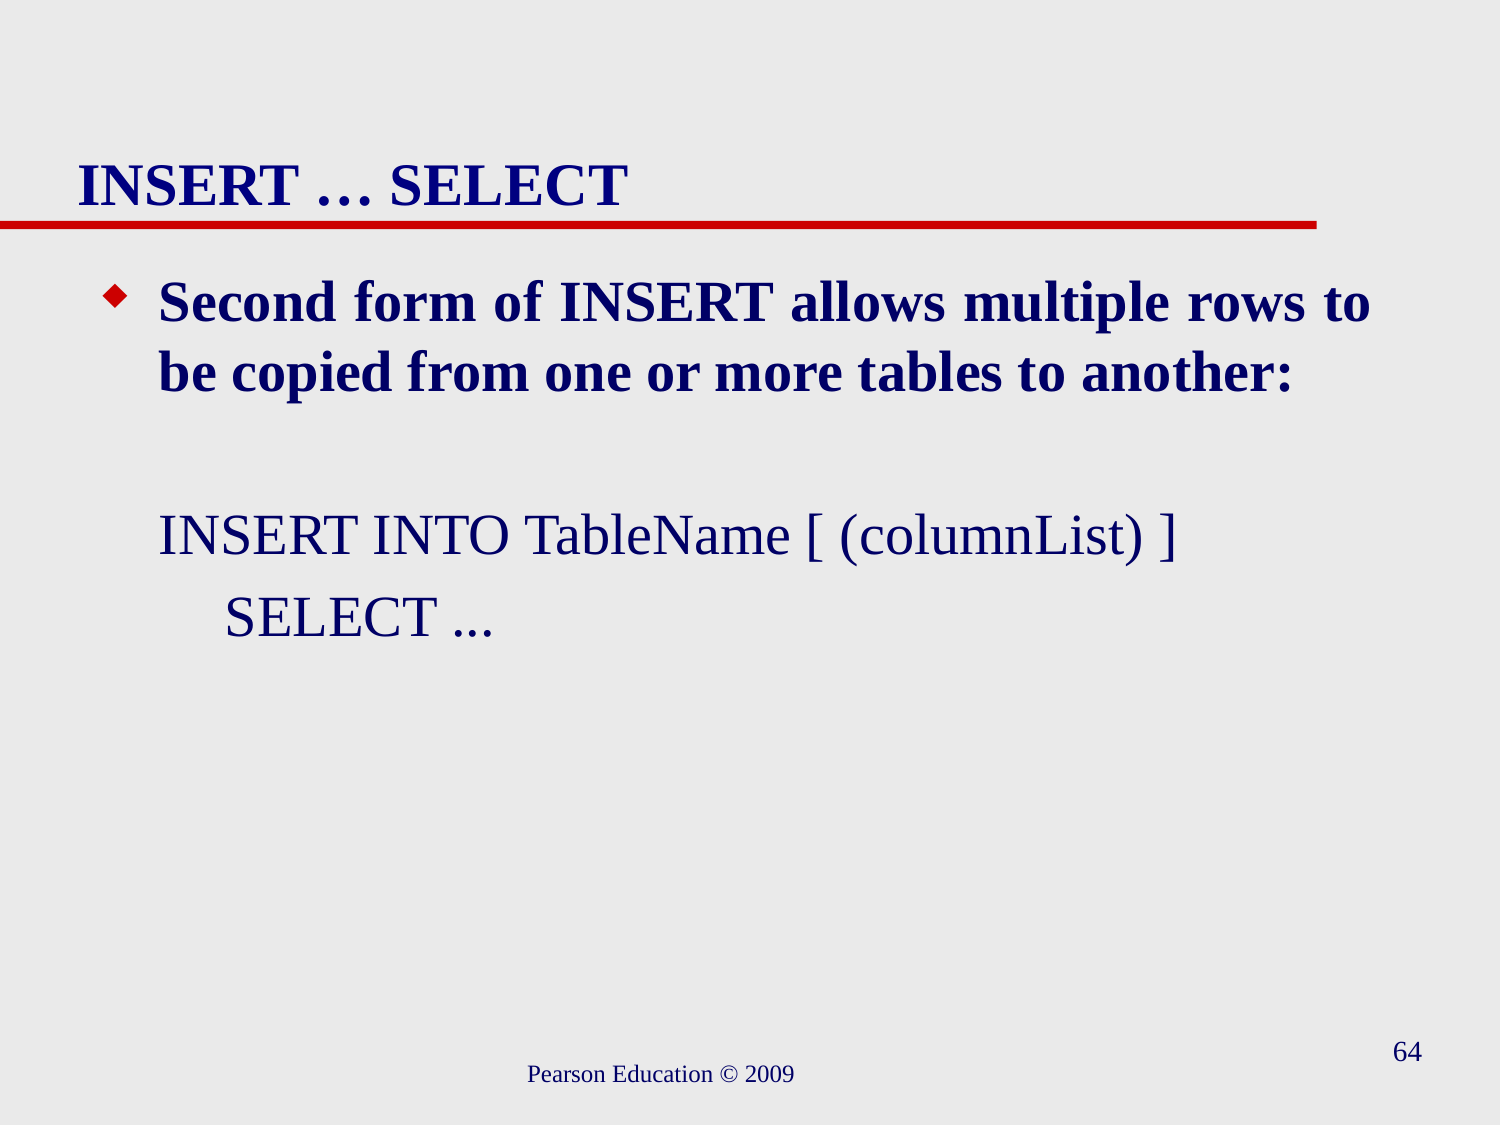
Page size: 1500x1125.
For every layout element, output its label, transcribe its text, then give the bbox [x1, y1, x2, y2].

text_box Pearson Education © 2009 [512, 1050, 1038, 1095]
slide_number 64 [1124, 1012, 1438, 1088]
list Second form of INSERT allows multiple rows to be copied from one or more tables to another: INSERT INTO TableName [ (columnList) ] SELECT ... [87, 255, 1389, 931]
title INSERT … SELECT [62, 43, 1338, 226]
